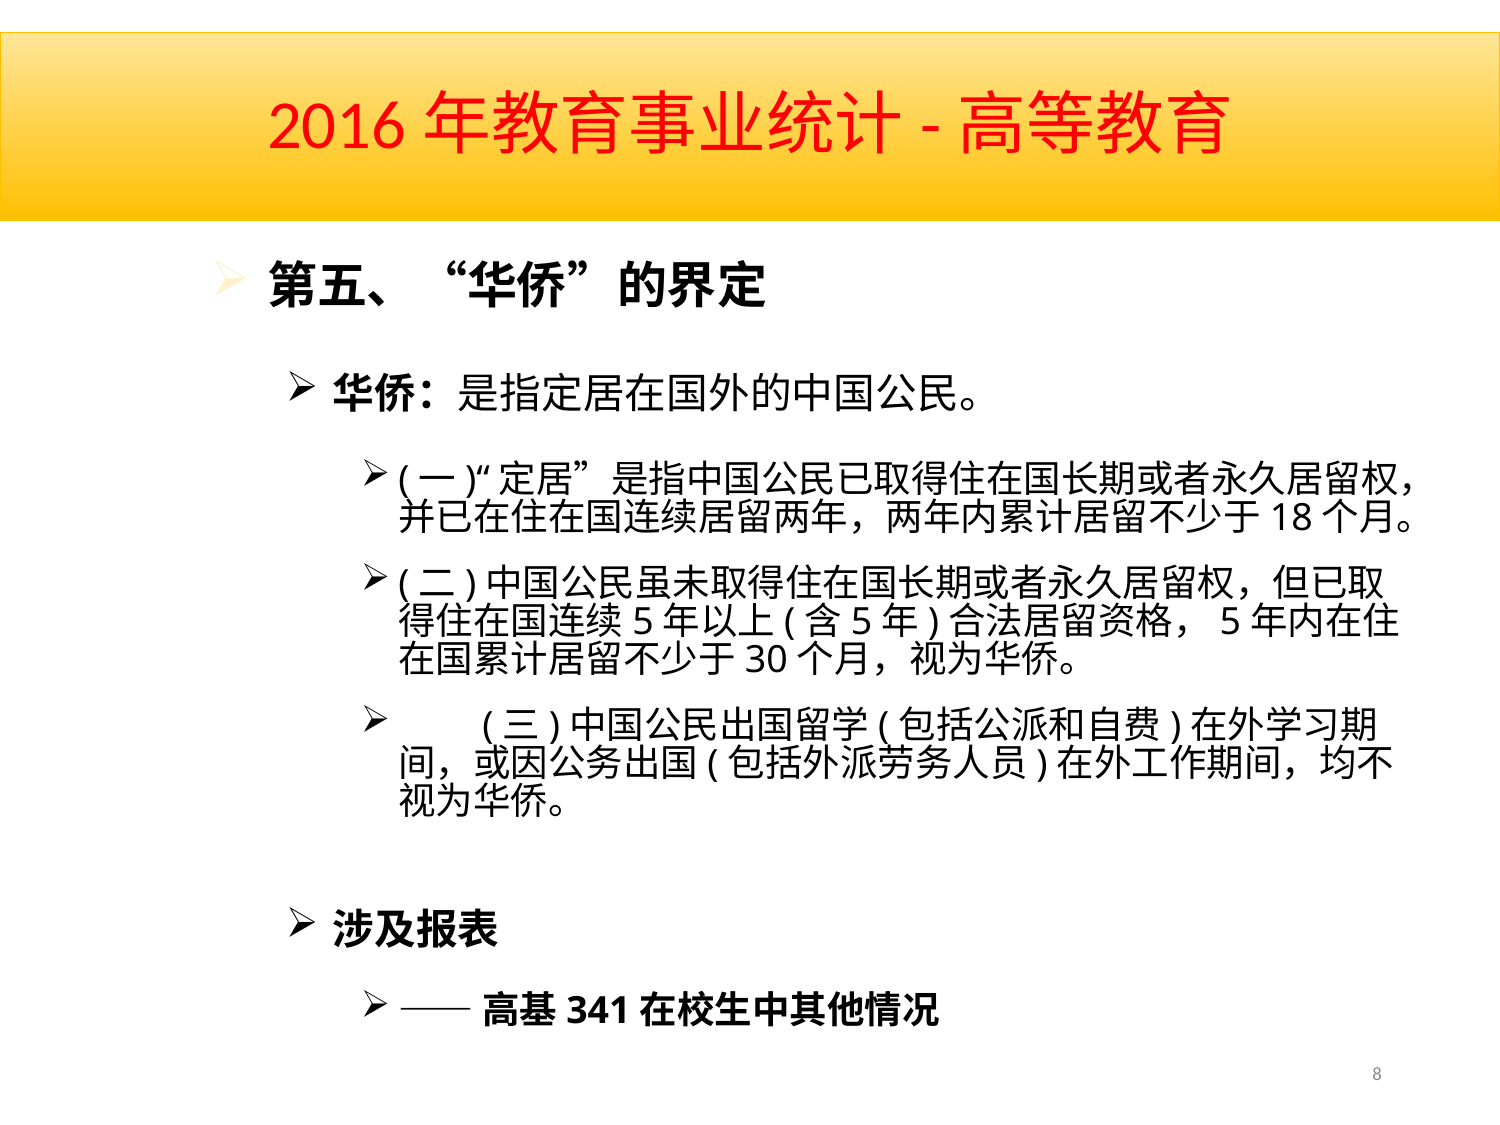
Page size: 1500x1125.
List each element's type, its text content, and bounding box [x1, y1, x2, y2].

slide_number 8 [1059, 1042, 1397, 1103]
text_box 第五、“华侨”的界定 华侨：是指定居在国外的中国公民。 (一)“定居”是指中国公民已取得住在国长期或者永久居留权，并已在住在国连续居留两年，两年内累计居留不少于18个月。 (二)中国公民虽未取得住在国长期或者永久居留权，但已取得住在国连续5年以上(含5年)合法居留资格，5年内在住在国累计居留不少于30个月，视为华侨。 (三)中国公民出国留学(包括公派和自费)在外学习期间，或因公务出国(包括外派劳务人员)在外工作期间，均不视为华侨。 涉及报表 ——高基341在校生中其他情况 [195, 255, 1425, 1053]
title 2016年教育事业统计-高等教育 [0, 32, 1500, 221]
